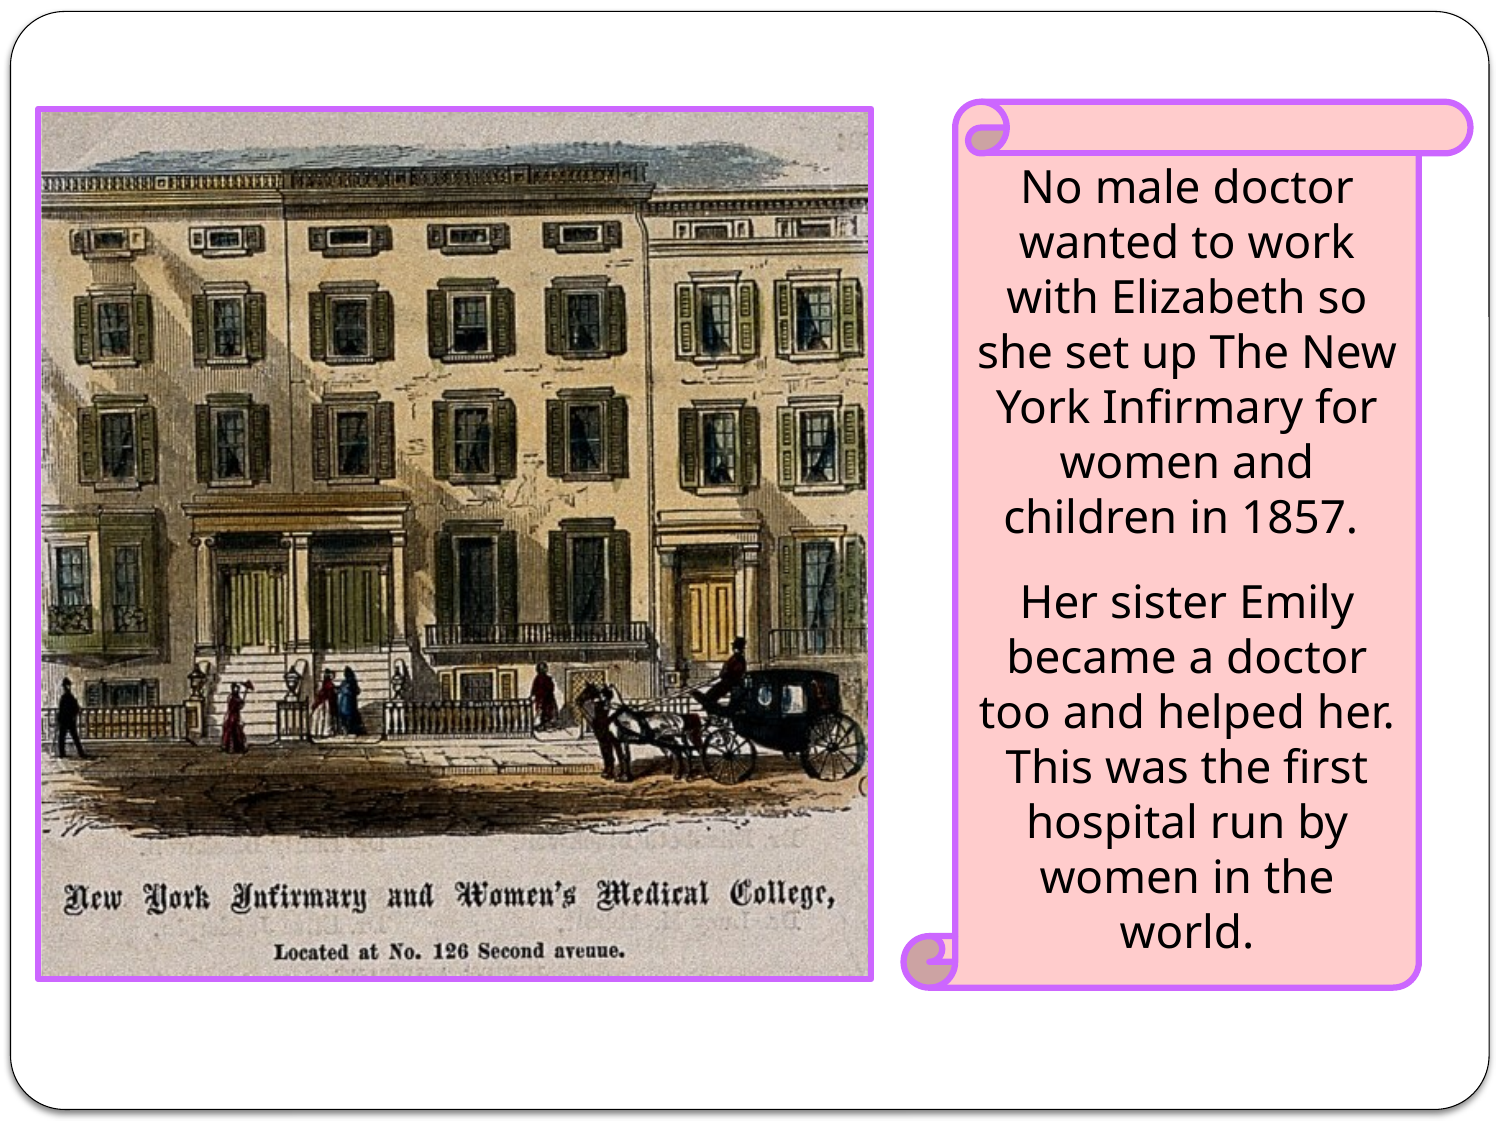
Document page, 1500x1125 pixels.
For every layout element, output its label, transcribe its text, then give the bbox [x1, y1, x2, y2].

picture [40, 111, 869, 977]
text_box No male doctor wanted to work with Elizabeth so she set up The New York Infirmary for women and children in 1857. Her sister Emily became a doctor too and helped her. This was the first hospital run by women in the world. [902, 100, 1472, 989]
